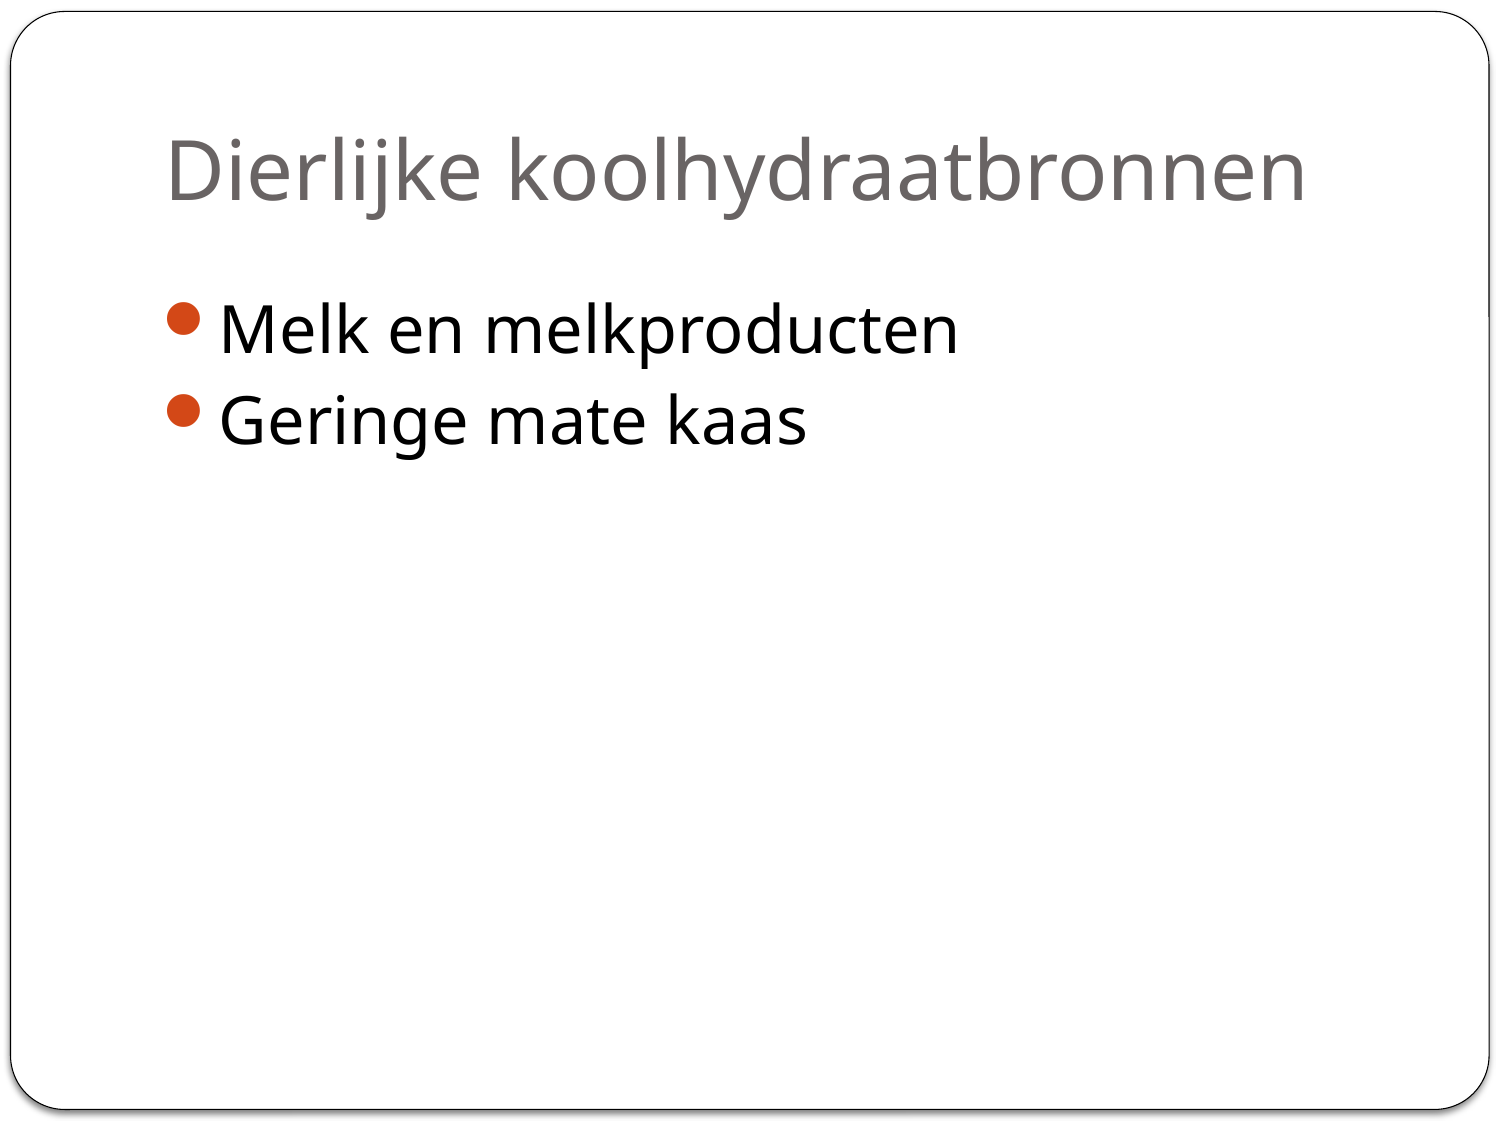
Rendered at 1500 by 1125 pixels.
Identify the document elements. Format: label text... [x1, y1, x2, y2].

list Melk en melkproducten Geringe mate kaas [147, 278, 1423, 1029]
title Dierlijke koolhydraatbronnen [150, 45, 1425, 233]
